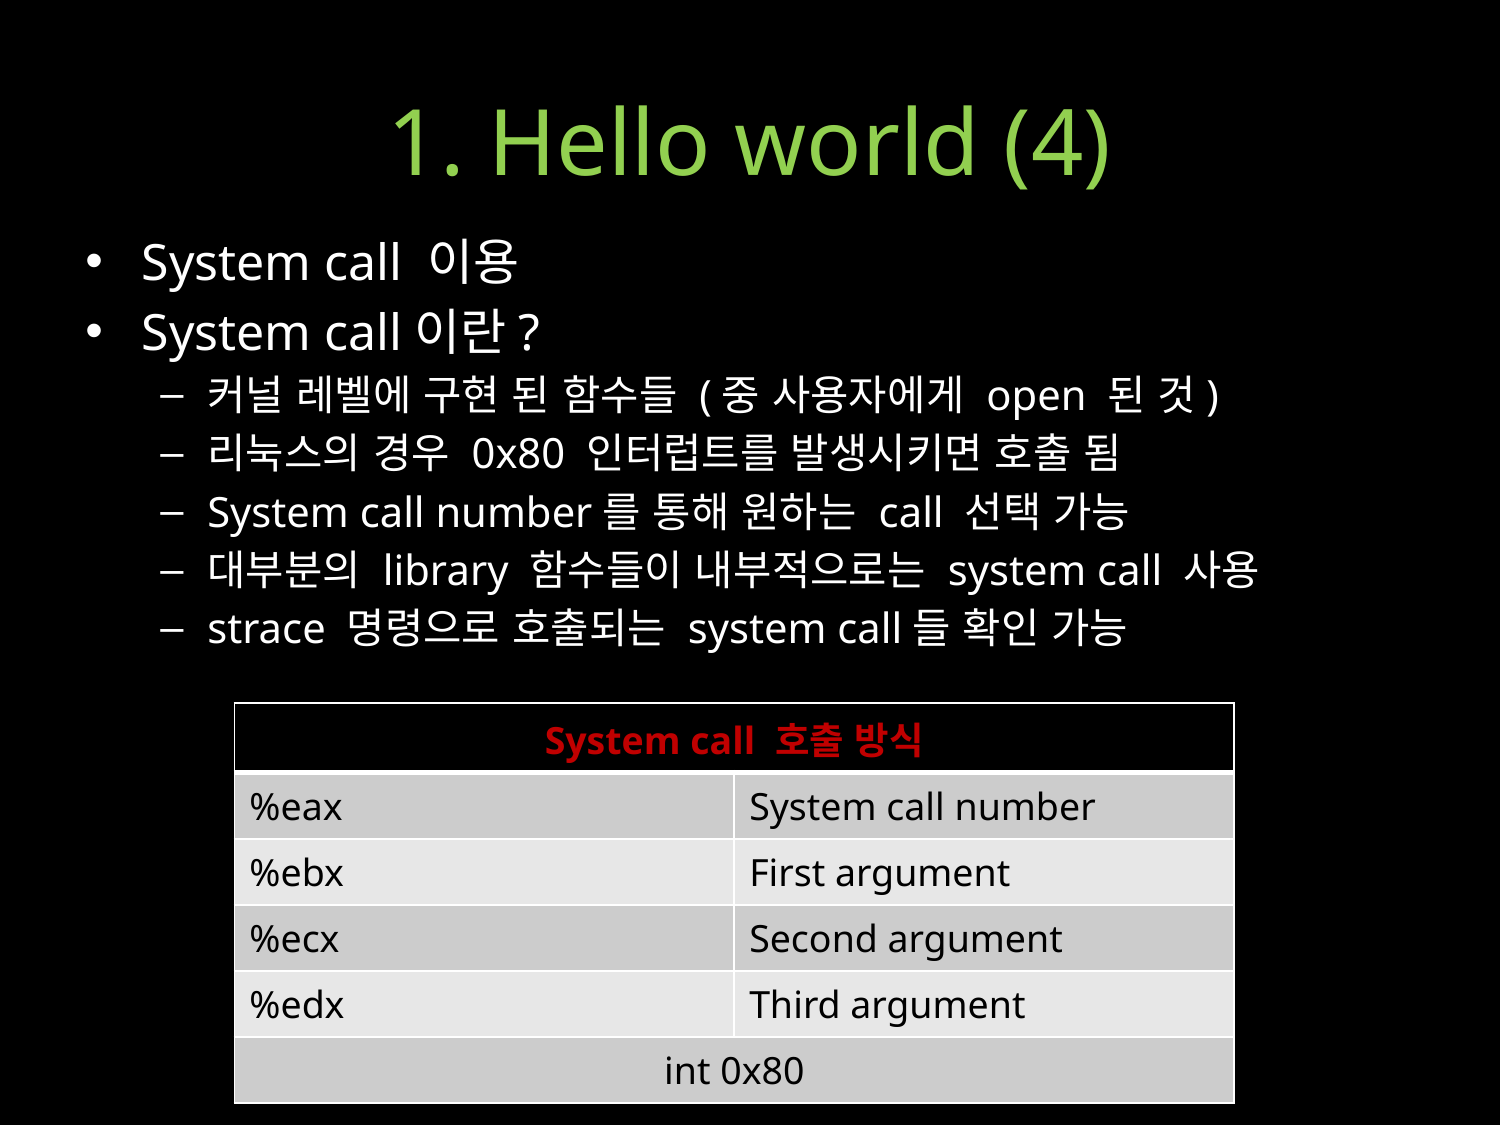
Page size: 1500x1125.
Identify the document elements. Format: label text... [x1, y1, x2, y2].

table_cell int 0x80 [235, 1038, 1233, 1102]
table_cell %ebx [235, 840, 733, 904]
table_cell First argument [735, 840, 1233, 904]
table_cell Third argument [735, 972, 1233, 1036]
title 1. Hello world (4) [75, 45, 1425, 233]
table_cell %edx [235, 972, 733, 1036]
table_cell %eax [235, 775, 733, 838]
table_cell Second argument [735, 906, 1233, 970]
table_header System call 호출 방식 [235, 704, 1233, 770]
table_cell %ecx [235, 906, 733, 970]
list System call 이용 System call이란? 커널 레벨에 구현 된 함수들 (중 사용자에게 open 된 것) 리눅스의 경우 0x80 인터럽트를 발생시키면 호출 됨 System call number를 통해 원하는 call 선택 가능 대부분의 library 함수들이 내부적으로는 system call 사용 strace 명령으로 호출되는 system call들 확인 가능 [70, 222, 1421, 966]
table_cell System call number [735, 775, 1233, 838]
